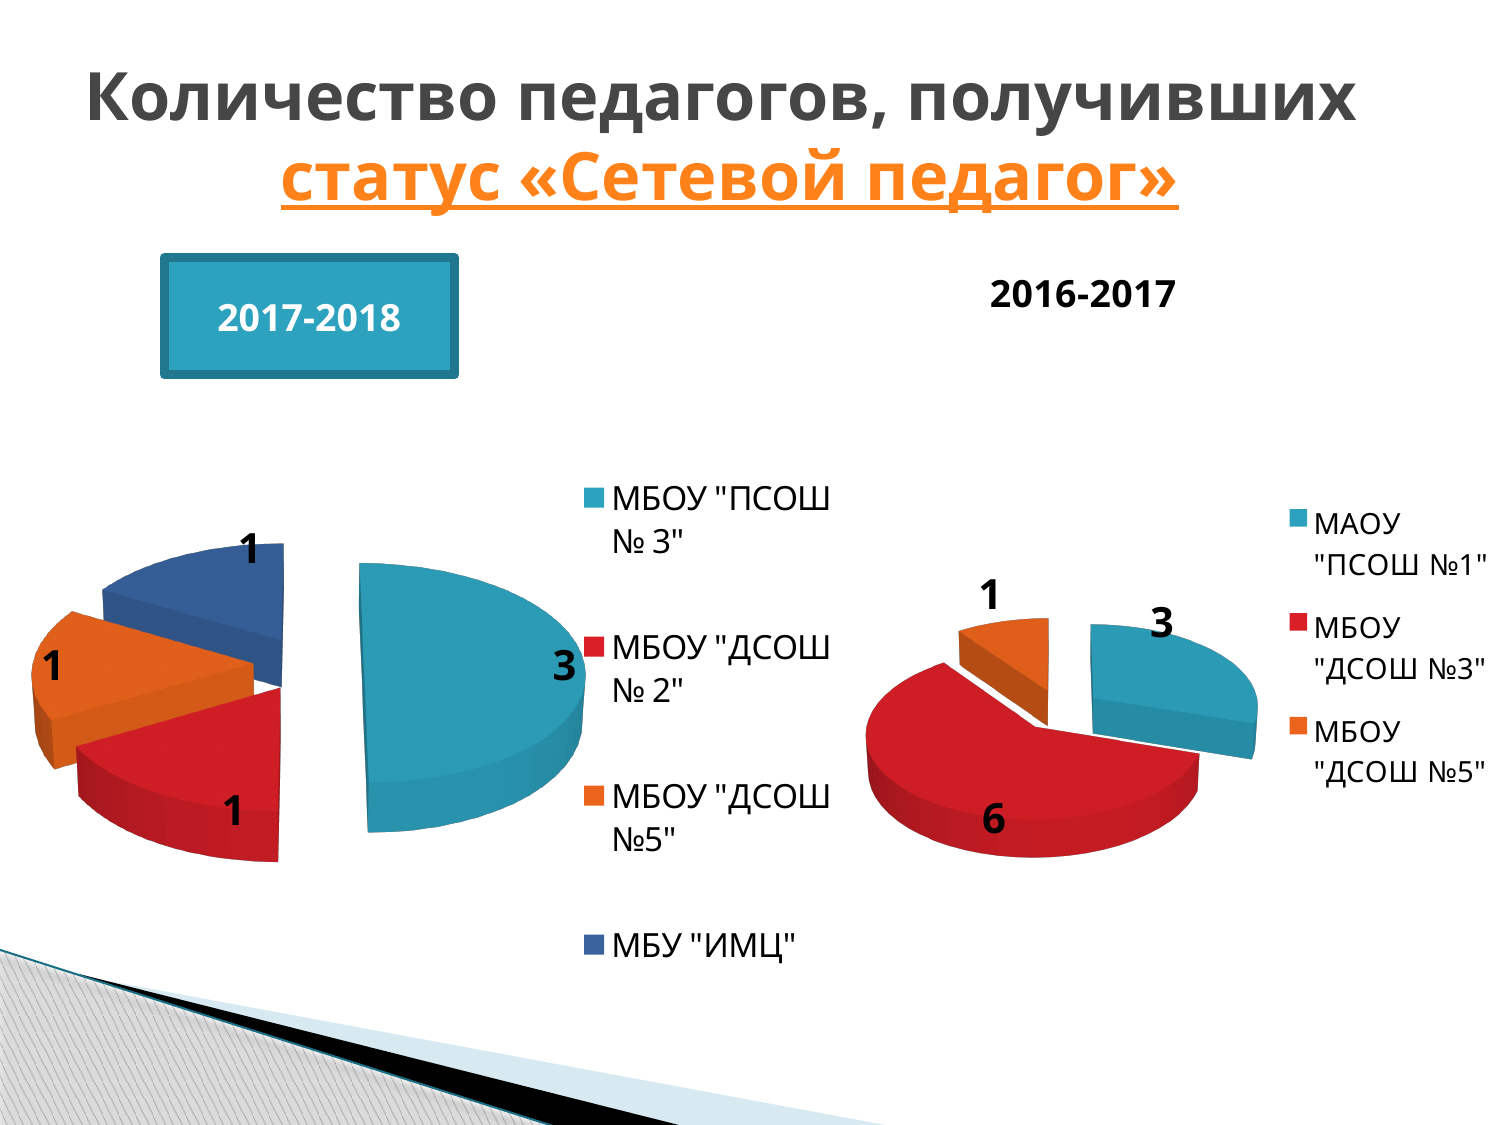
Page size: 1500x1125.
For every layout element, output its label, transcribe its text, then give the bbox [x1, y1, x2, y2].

title Количество педагогов, получивших статус «Сетевой педагог» [35, 45, 1425, 233]
chart [0, 245, 1500, 1067]
text_box 2017-2018 [160, 253, 459, 351]
